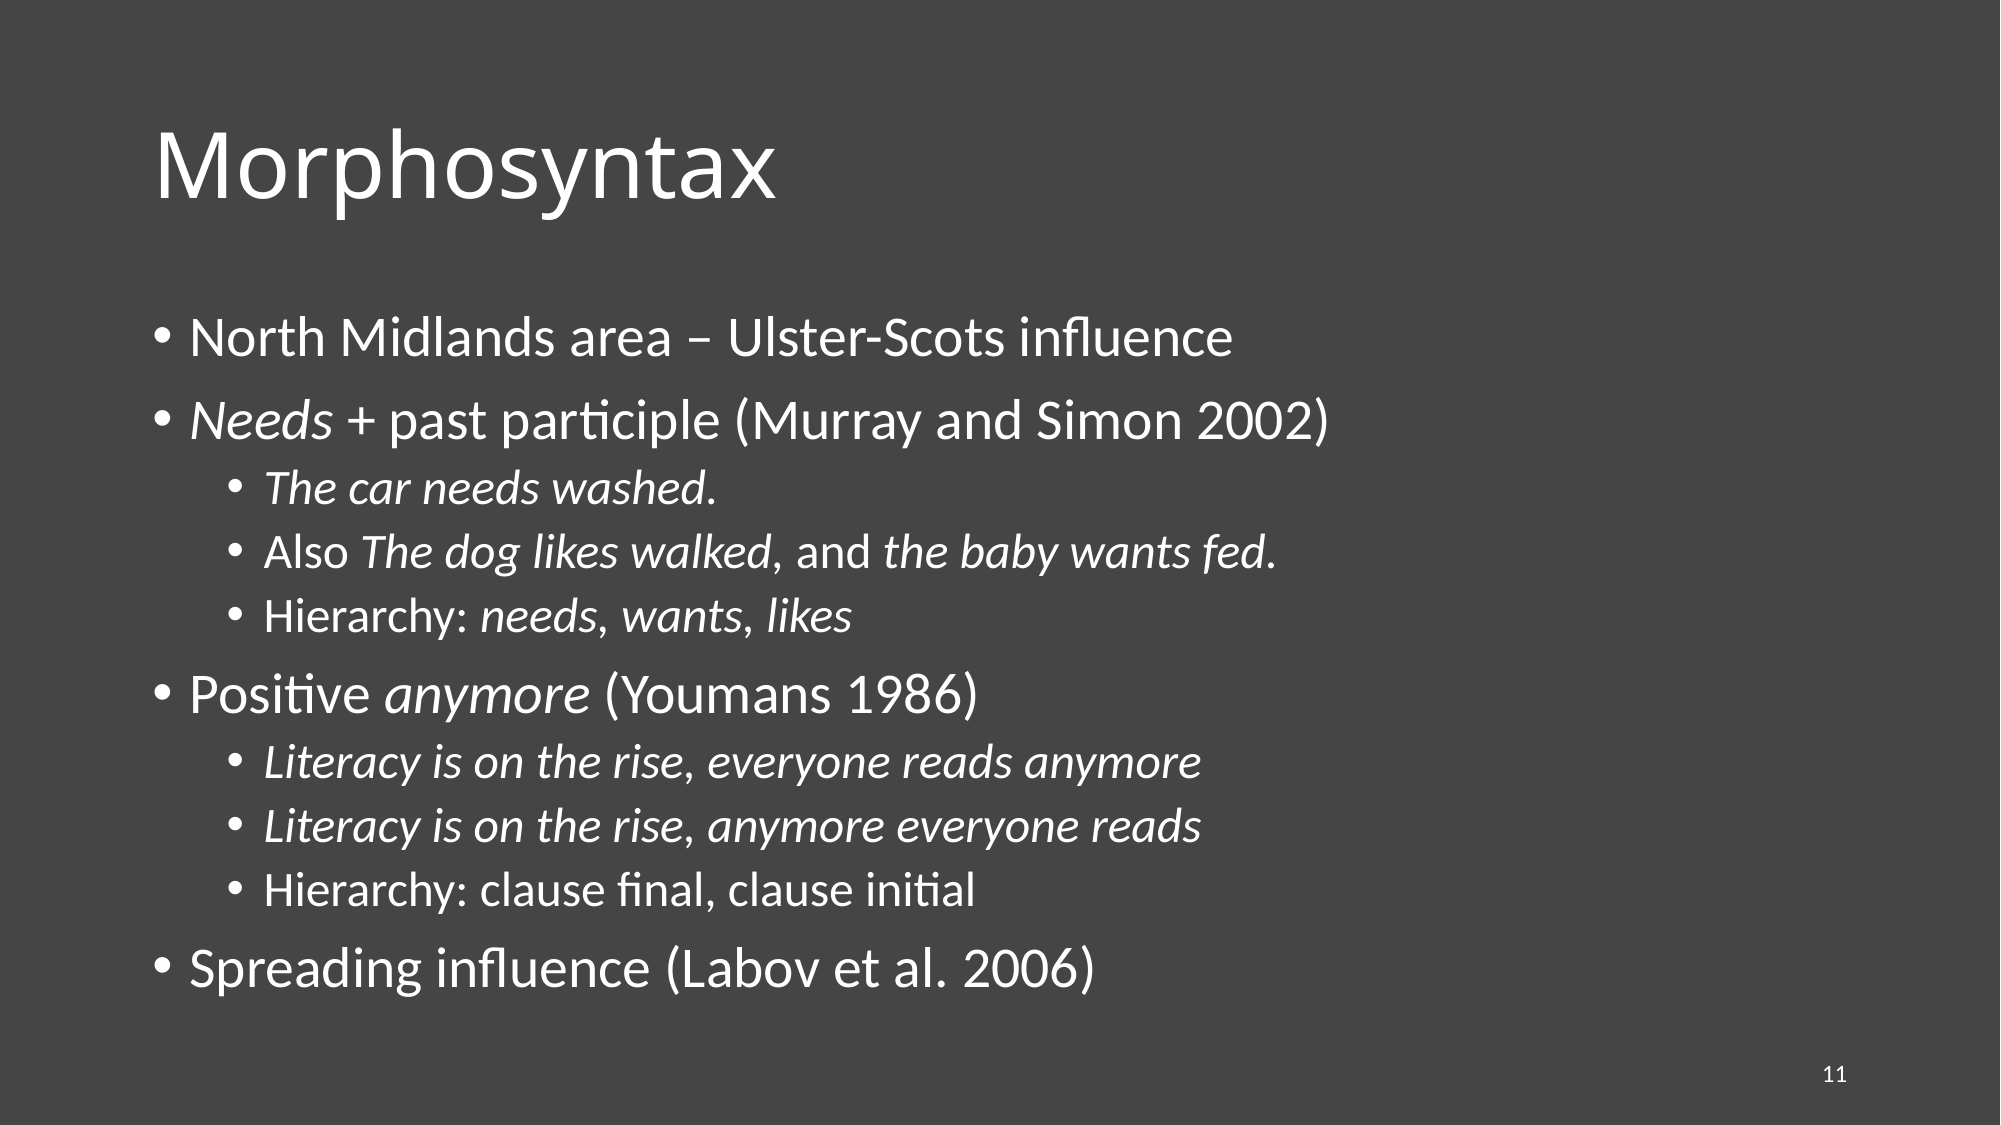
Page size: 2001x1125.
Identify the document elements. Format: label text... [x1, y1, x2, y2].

title Morphosyntax [137, 59, 1863, 278]
list North Midlands area – Ulster-Scots influence Needs + past participle (Murray and Simon 2002) The car needs washed. Also The dog likes walked, and the baby wants fed. Hierarchy: needs, wants, likes Positive anymore (Youmans 1986) Literacy is on the rise, everyone reads anymore Literacy is on the rise, anymore everyone reads Hierarchy: clause final, clause initial Spreading influence (Labov et al. 2006) [137, 299, 1863, 1014]
slide_number 11 [1412, 1042, 1863, 1103]
